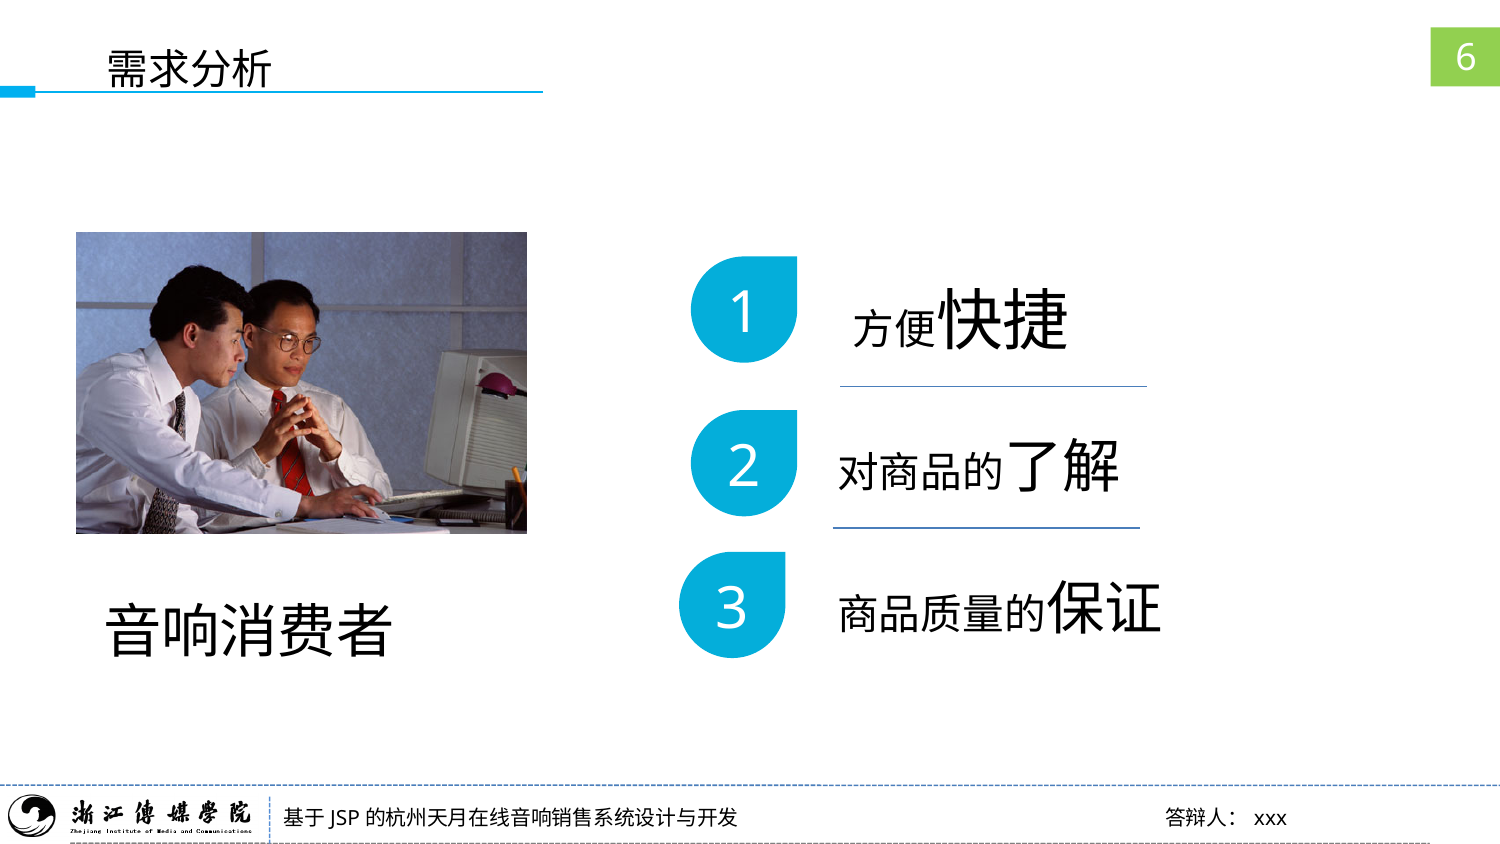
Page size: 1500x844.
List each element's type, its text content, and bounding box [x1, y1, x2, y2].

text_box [1426, 25, 1500, 87]
text_box 3 [676, 549, 788, 661]
text_box 音响消费者 [88, 587, 538, 672]
text_box 需求分析 [91, 31, 512, 91]
text_box [0, 85, 36, 98]
picture [76, 232, 527, 534]
text_box 方便快捷 [837, 270, 1085, 366]
text_box 1 [688, 254, 800, 365]
picture [7, 793, 259, 841]
text_box 商品质量的保证 [822, 563, 1178, 649]
text_box 对商品的了解 [822, 421, 1136, 507]
text_box 2 [688, 407, 800, 519]
